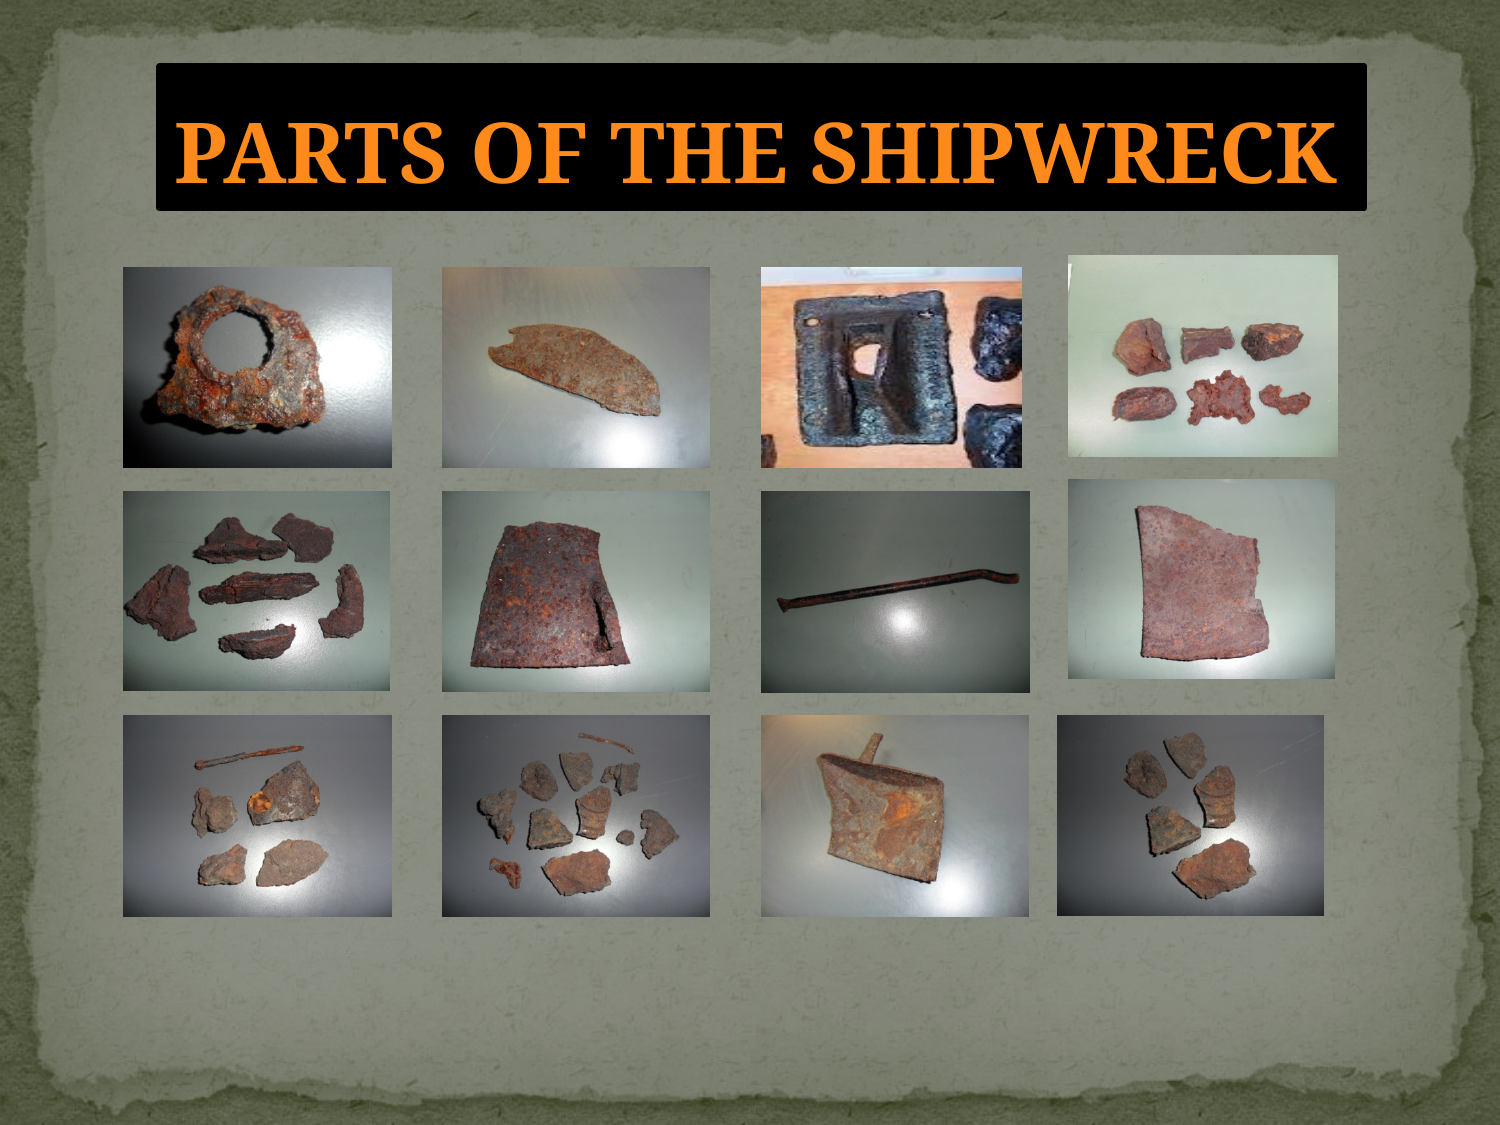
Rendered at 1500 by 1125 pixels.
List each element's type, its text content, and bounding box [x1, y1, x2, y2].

picture [123, 715, 392, 917]
picture [1068, 255, 1338, 457]
title PARTS OF THE SHIPWRECK [156, 63, 1367, 211]
picture [761, 491, 1030, 693]
picture [123, 491, 390, 691]
picture [442, 715, 710, 917]
picture [123, 267, 392, 468]
picture [761, 715, 1029, 917]
picture [1068, 479, 1335, 679]
picture [442, 267, 710, 468]
picture [761, 267, 1022, 468]
picture [1057, 715, 1324, 916]
picture [442, 491, 710, 692]
